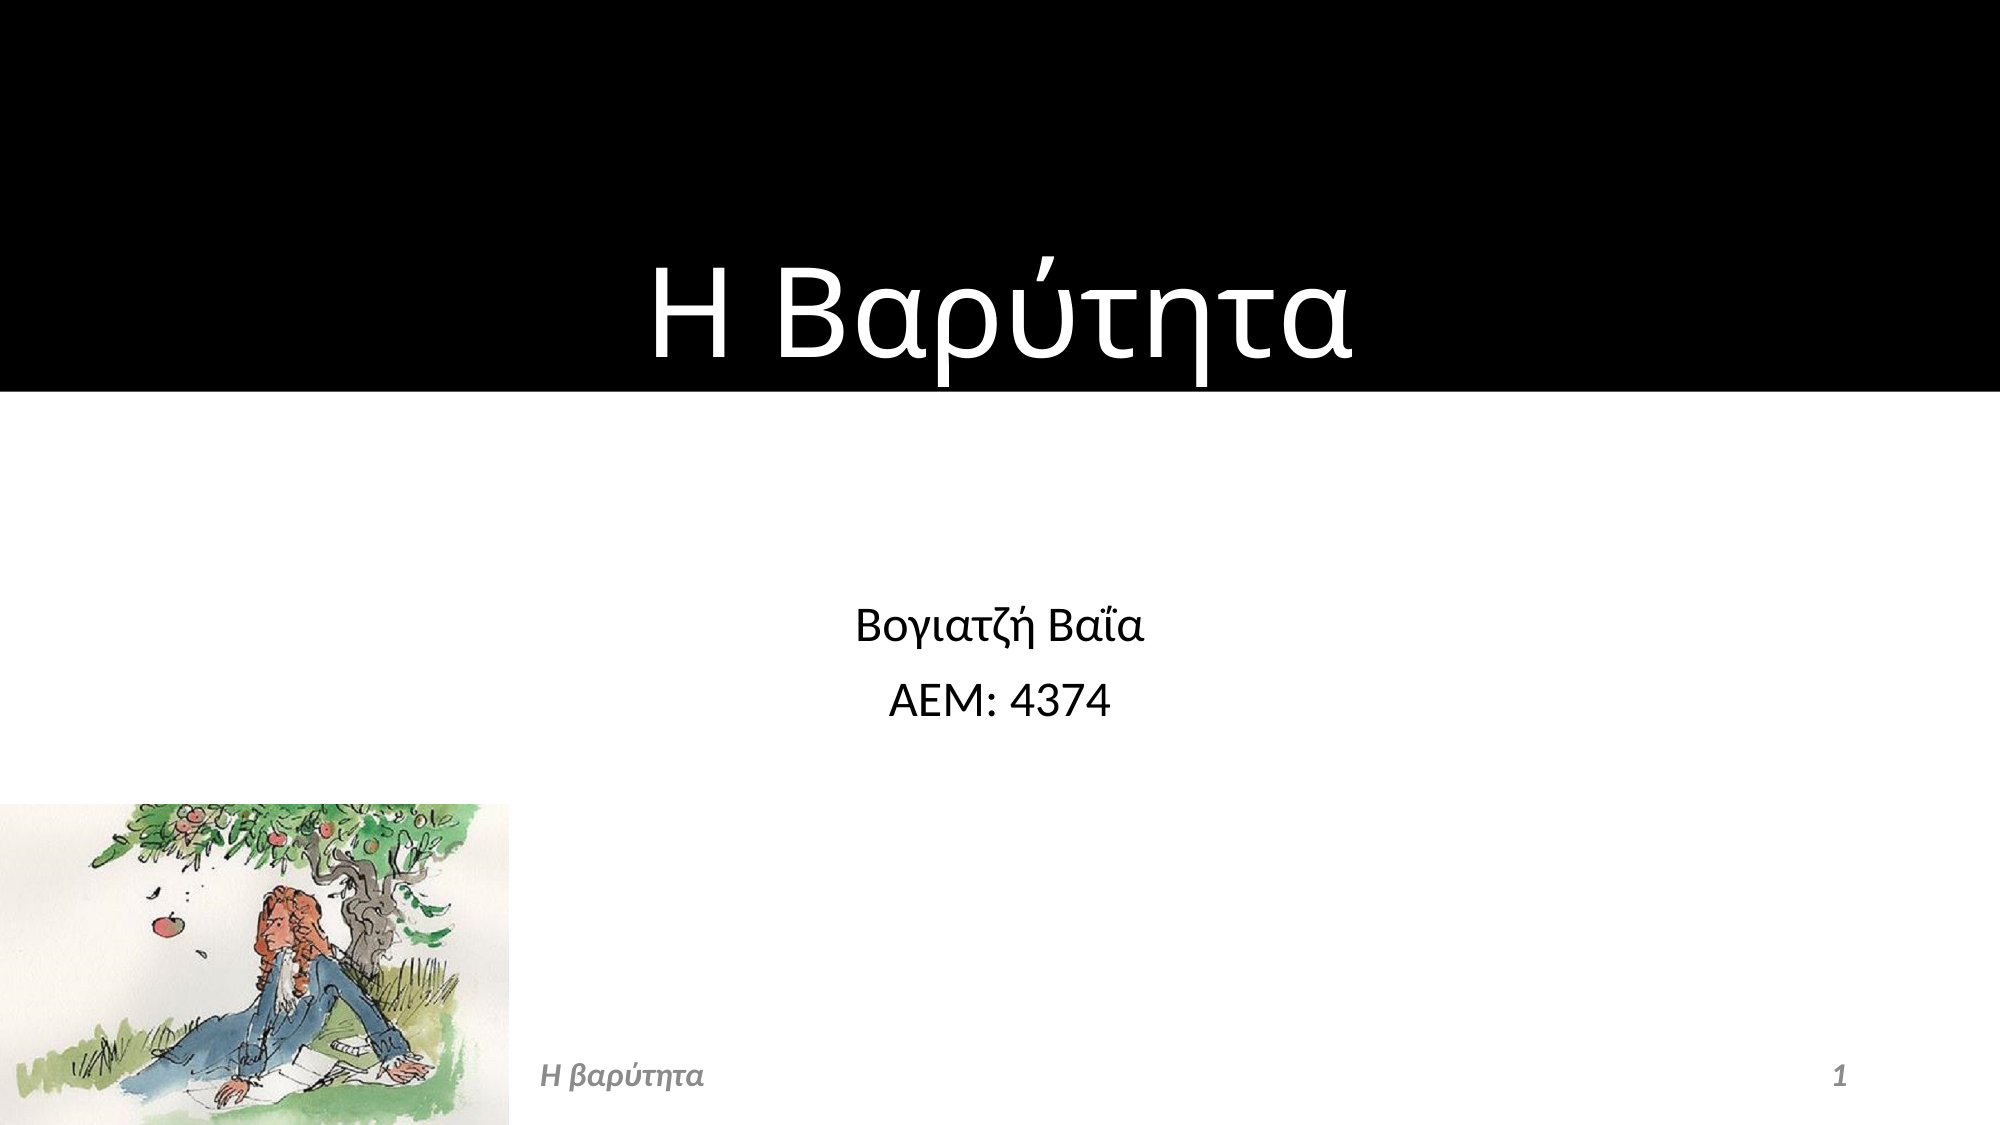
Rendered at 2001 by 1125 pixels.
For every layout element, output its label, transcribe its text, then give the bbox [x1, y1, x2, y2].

subtitle Βογιατζή Βαΐα ΑΕΜ: 4374 [249, 590, 1750, 863]
slide_number 1 [1412, 1042, 1863, 1103]
footer Η βαρύτητα [525, 1042, 1200, 1103]
picture [0, 804, 509, 1125]
title Η Βαρύτητα [0, 0, 2000, 392]
